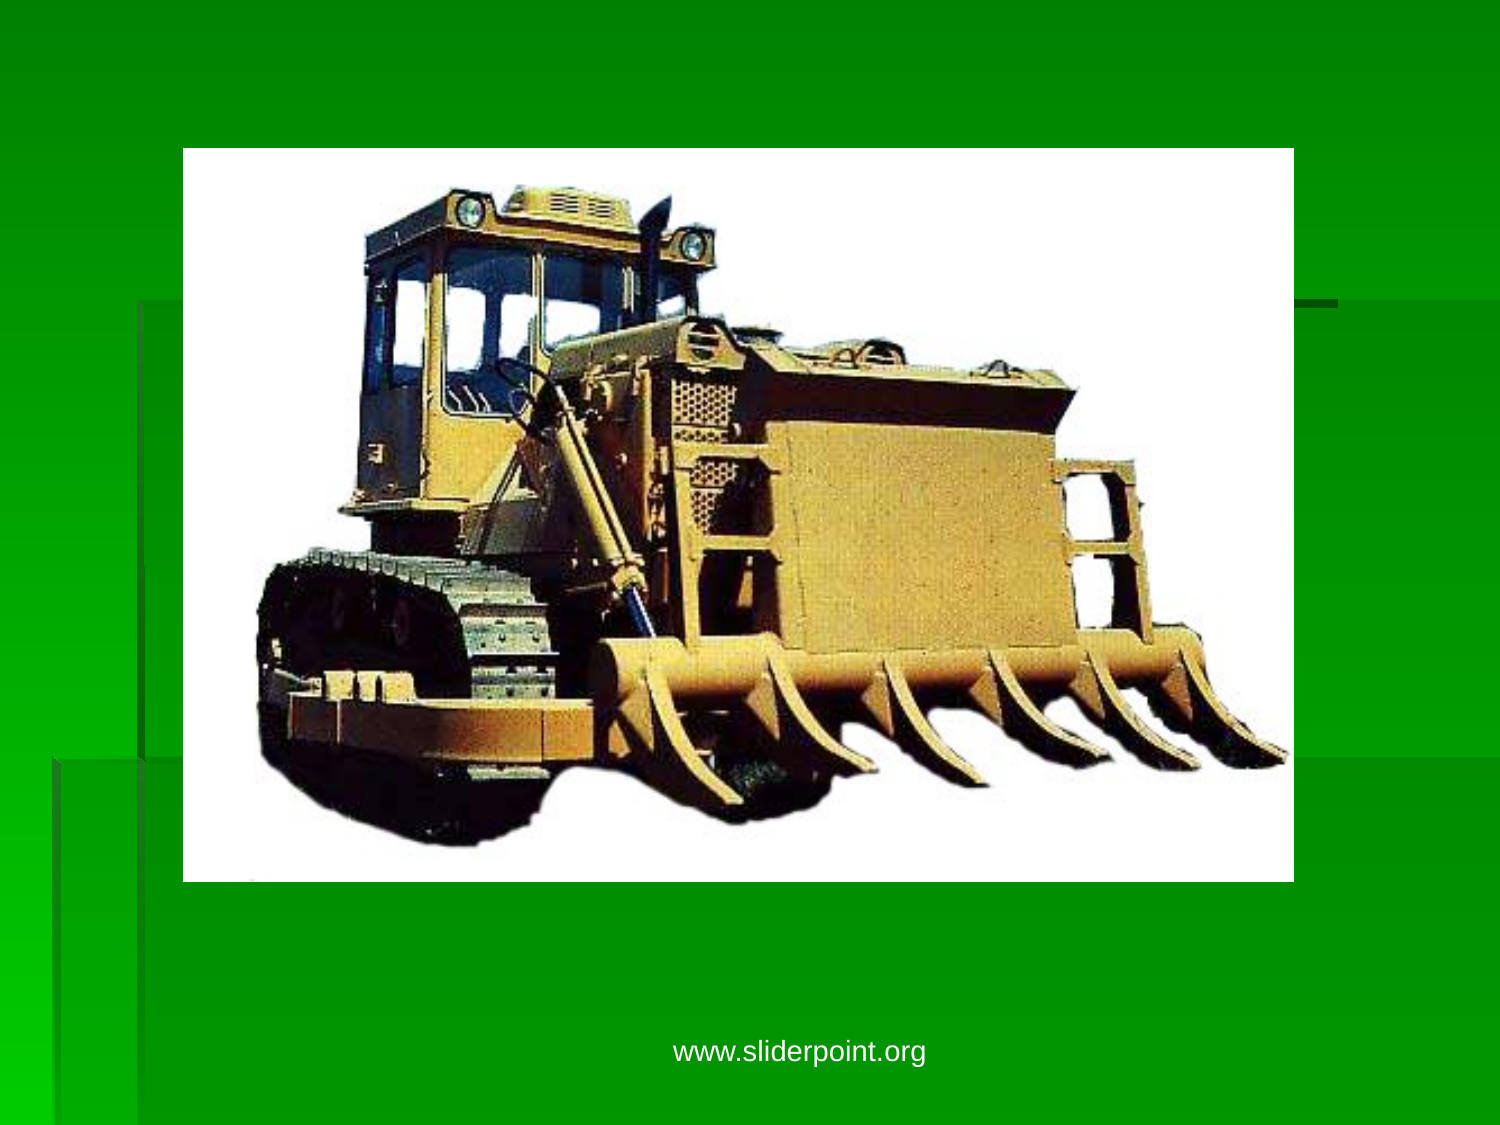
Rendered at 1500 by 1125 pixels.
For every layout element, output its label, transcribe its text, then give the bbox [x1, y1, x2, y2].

footer www.sliderpoint.org [562, 1024, 1038, 1103]
picture [182, 148, 1294, 882]
